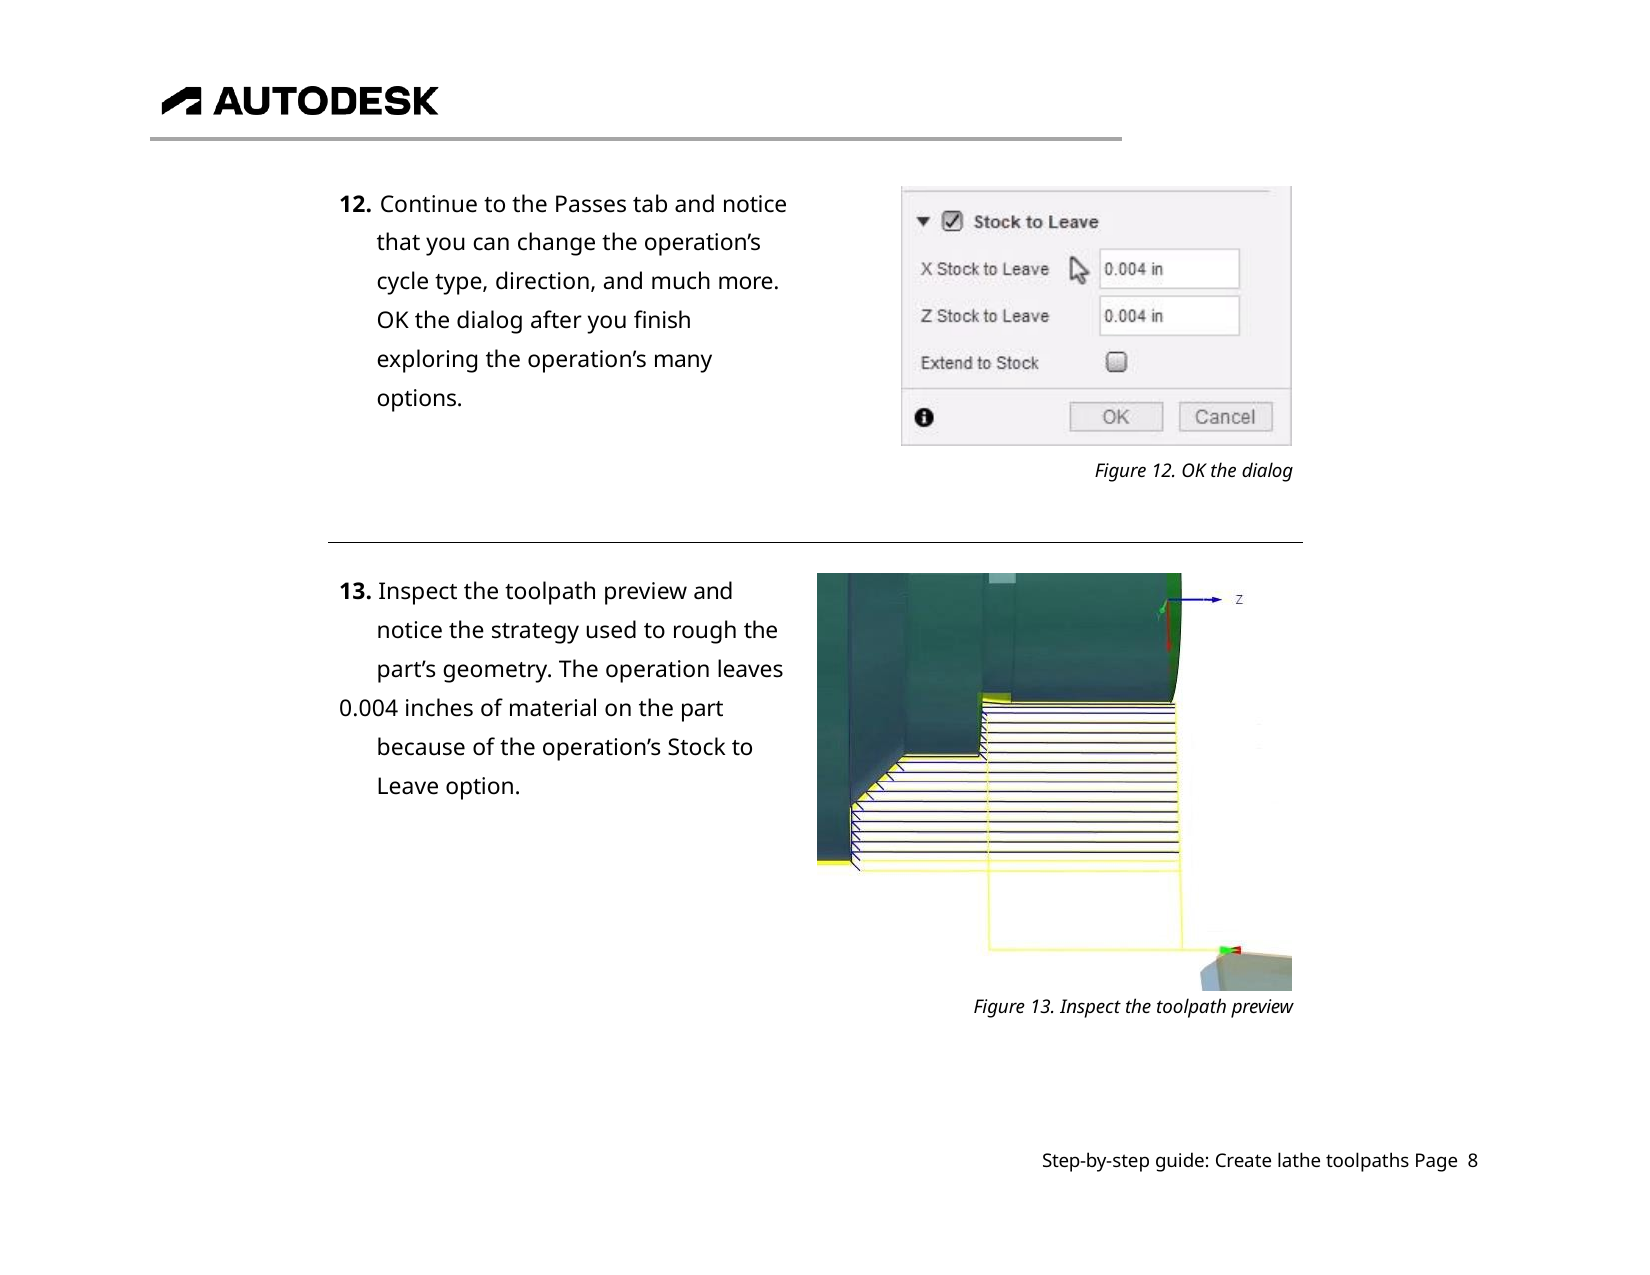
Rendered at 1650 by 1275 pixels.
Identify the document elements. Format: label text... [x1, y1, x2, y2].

slide_number Step-by-step guide: Create lathe toolpaths Page 20 [1040, 1145, 1509, 1275]
picture [817, 573, 1293, 991]
table_header 12. Continue to the Passes tab and notice that you can change the operation’s cycle type, direction, and much more. OK the dialog after you finish exploring the operation’s many options. [328, 187, 802, 542]
table_cell 13. Inspect the toolpath preview and notice the strategy used to rough the part’s geometry. The operation leaves 0.004 inches of material on the part because of the operation’s Stock to Leave option. [328, 543, 802, 1036]
picture [161, 86, 439, 115]
picture [900, 186, 1292, 447]
table_cell Figure 13. Inspect the toolpath preview [802, 543, 1303, 1036]
table_header Figure 12. OK the dialog [802, 187, 1303, 542]
